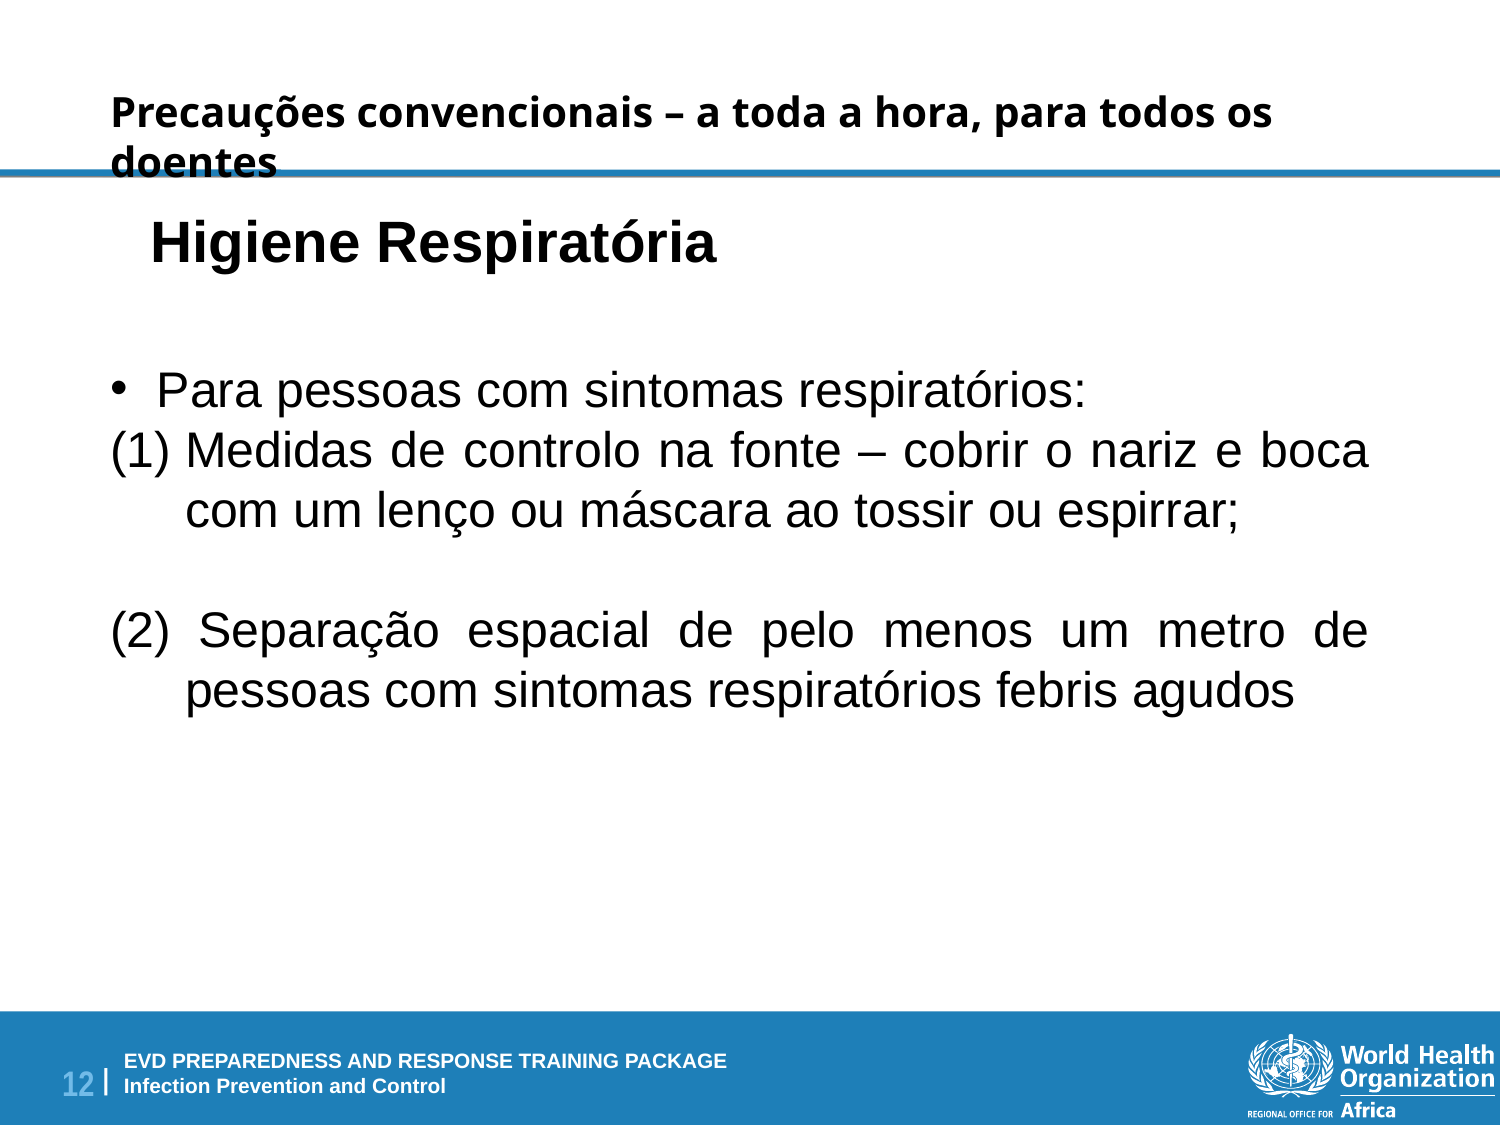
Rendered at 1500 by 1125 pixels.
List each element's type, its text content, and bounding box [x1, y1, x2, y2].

text_box Precauções convencionais – a toda a hora, para todos os doentes [95, 78, 1367, 193]
text_box Para pessoas com sintomas respiratórios: Medidas de controlo na fonte – cobrir o nariz e boca com um lenço ou máscara ao tossir ou espirrar; (2) Separação espacial de pelo menos um metro de pessoas com sintomas respiratórios febris agudos [95, 349, 1385, 725]
text_box Higiene Respiratória [112, 171, 1105, 287]
